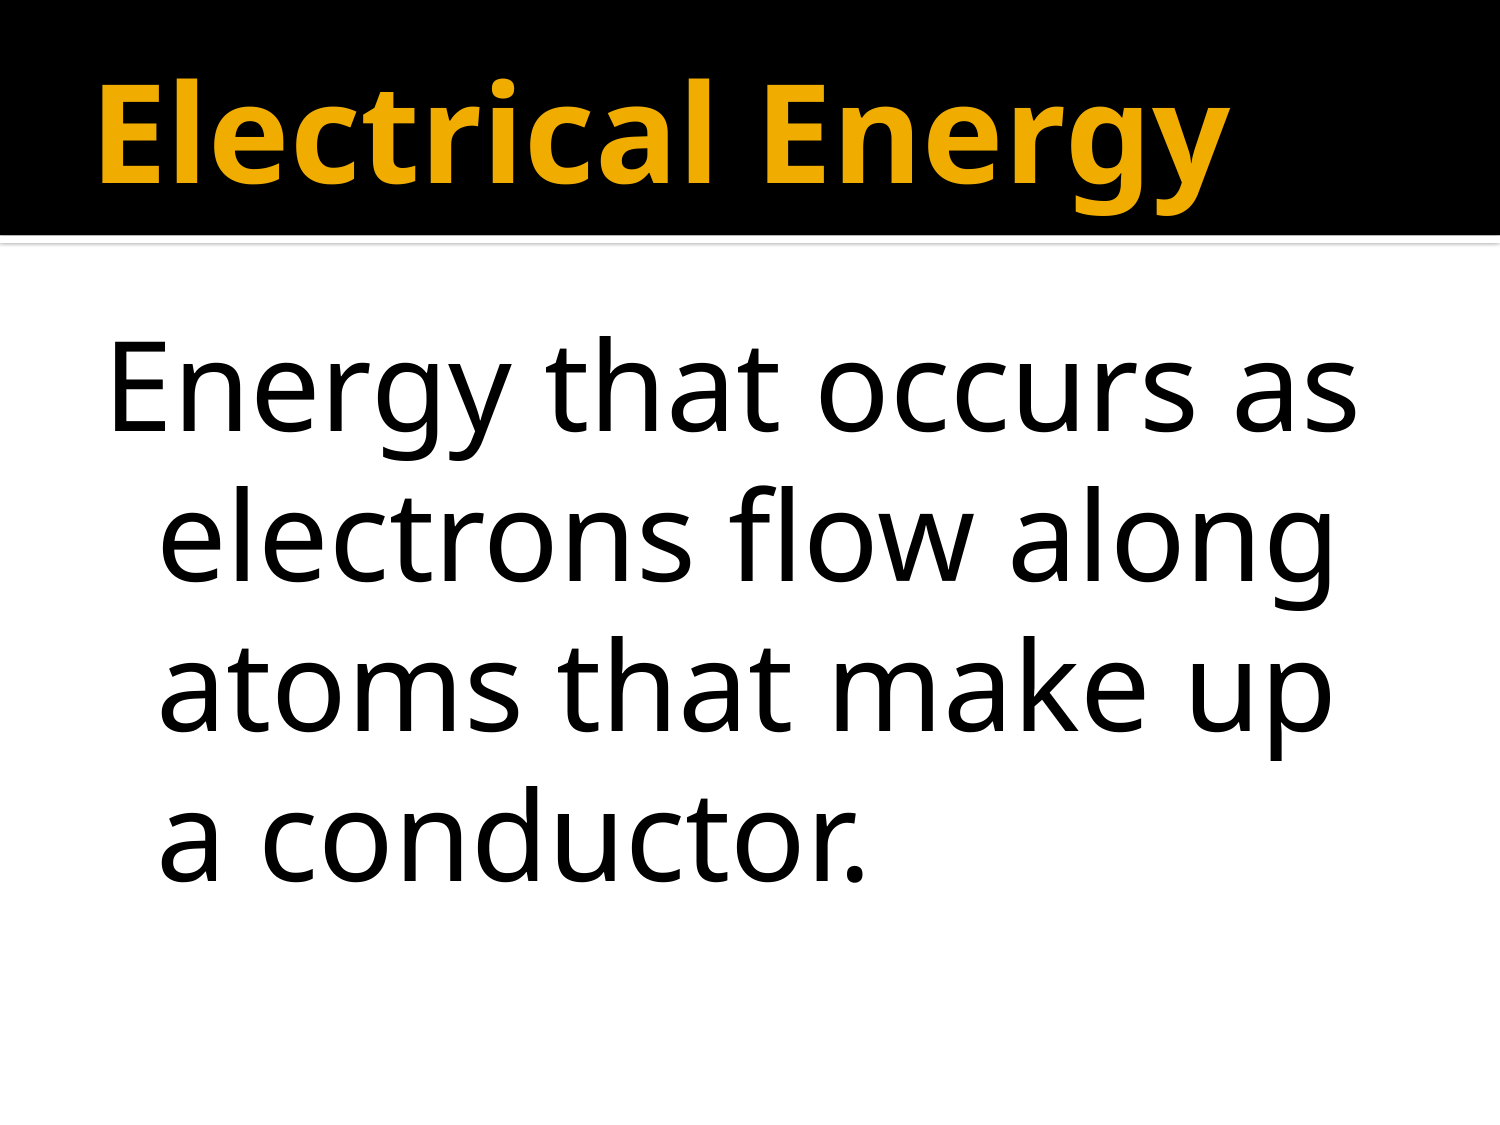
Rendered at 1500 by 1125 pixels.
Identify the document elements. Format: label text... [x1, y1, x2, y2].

list Energy that occurs as electrons flow along atoms that make up a conductor. [75, 291, 1425, 1050]
title Electrical Energy [75, 25, 1425, 231]
